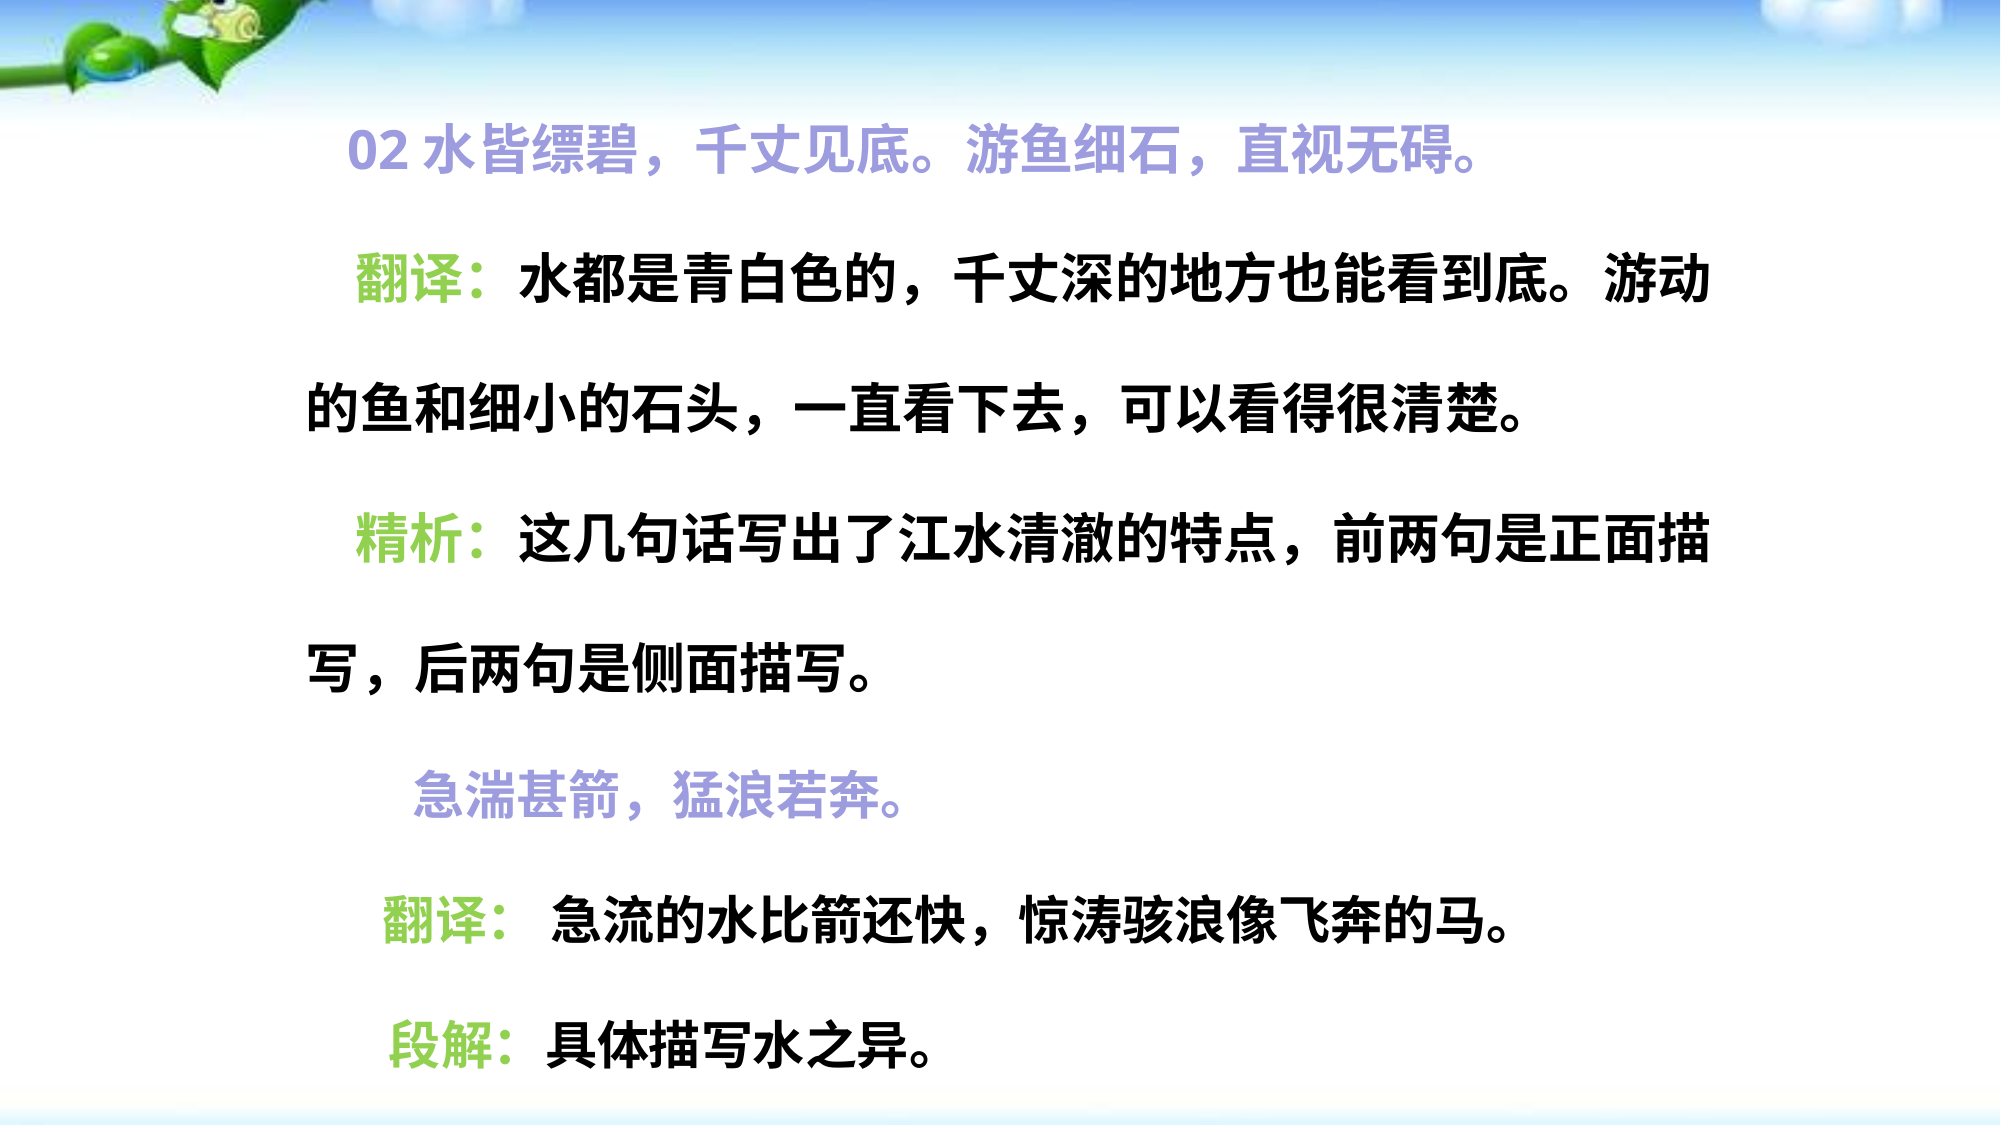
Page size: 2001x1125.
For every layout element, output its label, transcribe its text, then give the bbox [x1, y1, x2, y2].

text_box 02水皆缥碧，千丈见底。游鱼细石，直视无碍。 翻译：水都是青白色的，千丈深的地方也能看到底。游动的鱼和细小的石头，一直看下去，可以看得很清楚。 精析：这几句话写出了江水清澈的特点，前两句是正面描写，后两句是侧面描写。 急湍甚箭，猛浪若奔。 翻译： 急流的水比箭还快，惊涛骇浪像飞奔的马。 段解：具体描写水之异。 [291, 42, 1750, 1082]
picture [0, 0, 2001, 1125]
